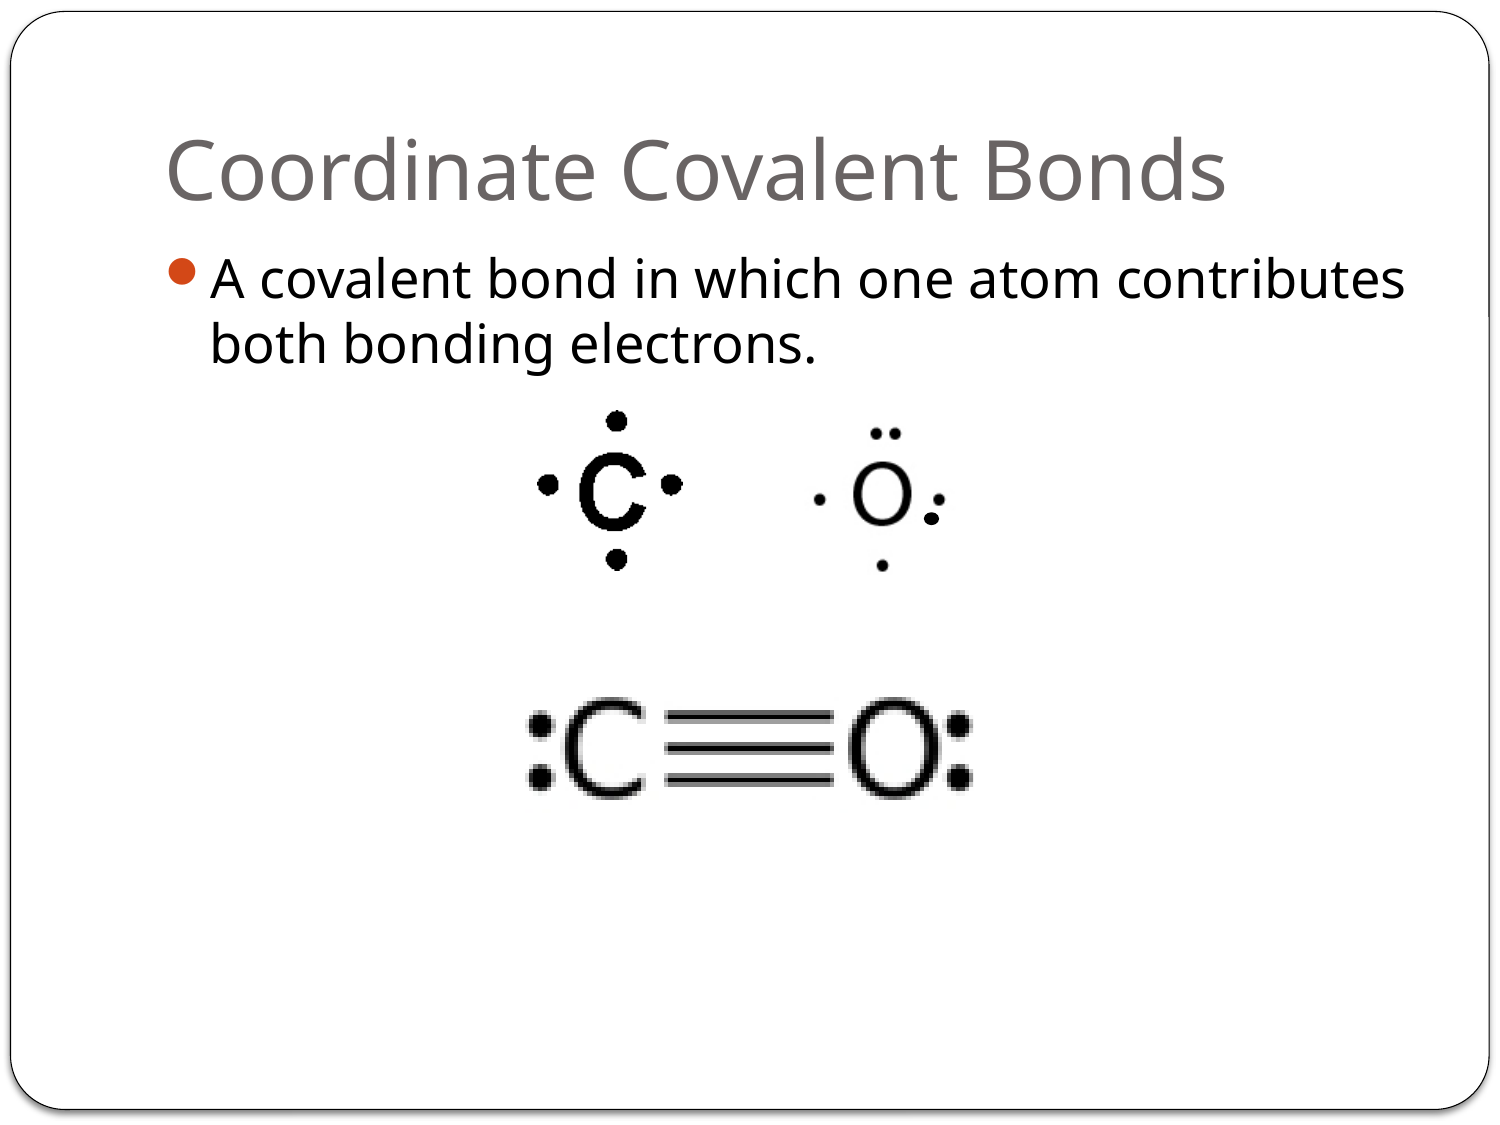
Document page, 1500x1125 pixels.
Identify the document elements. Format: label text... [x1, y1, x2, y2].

picture [717, 374, 1031, 688]
picture [537, 410, 683, 571]
title Coordinate Covalent Bonds [150, 45, 1425, 233]
list A covalent bond in which one atom contributes both bonding electrons. [150, 237, 1425, 425]
picture [524, 693, 974, 813]
